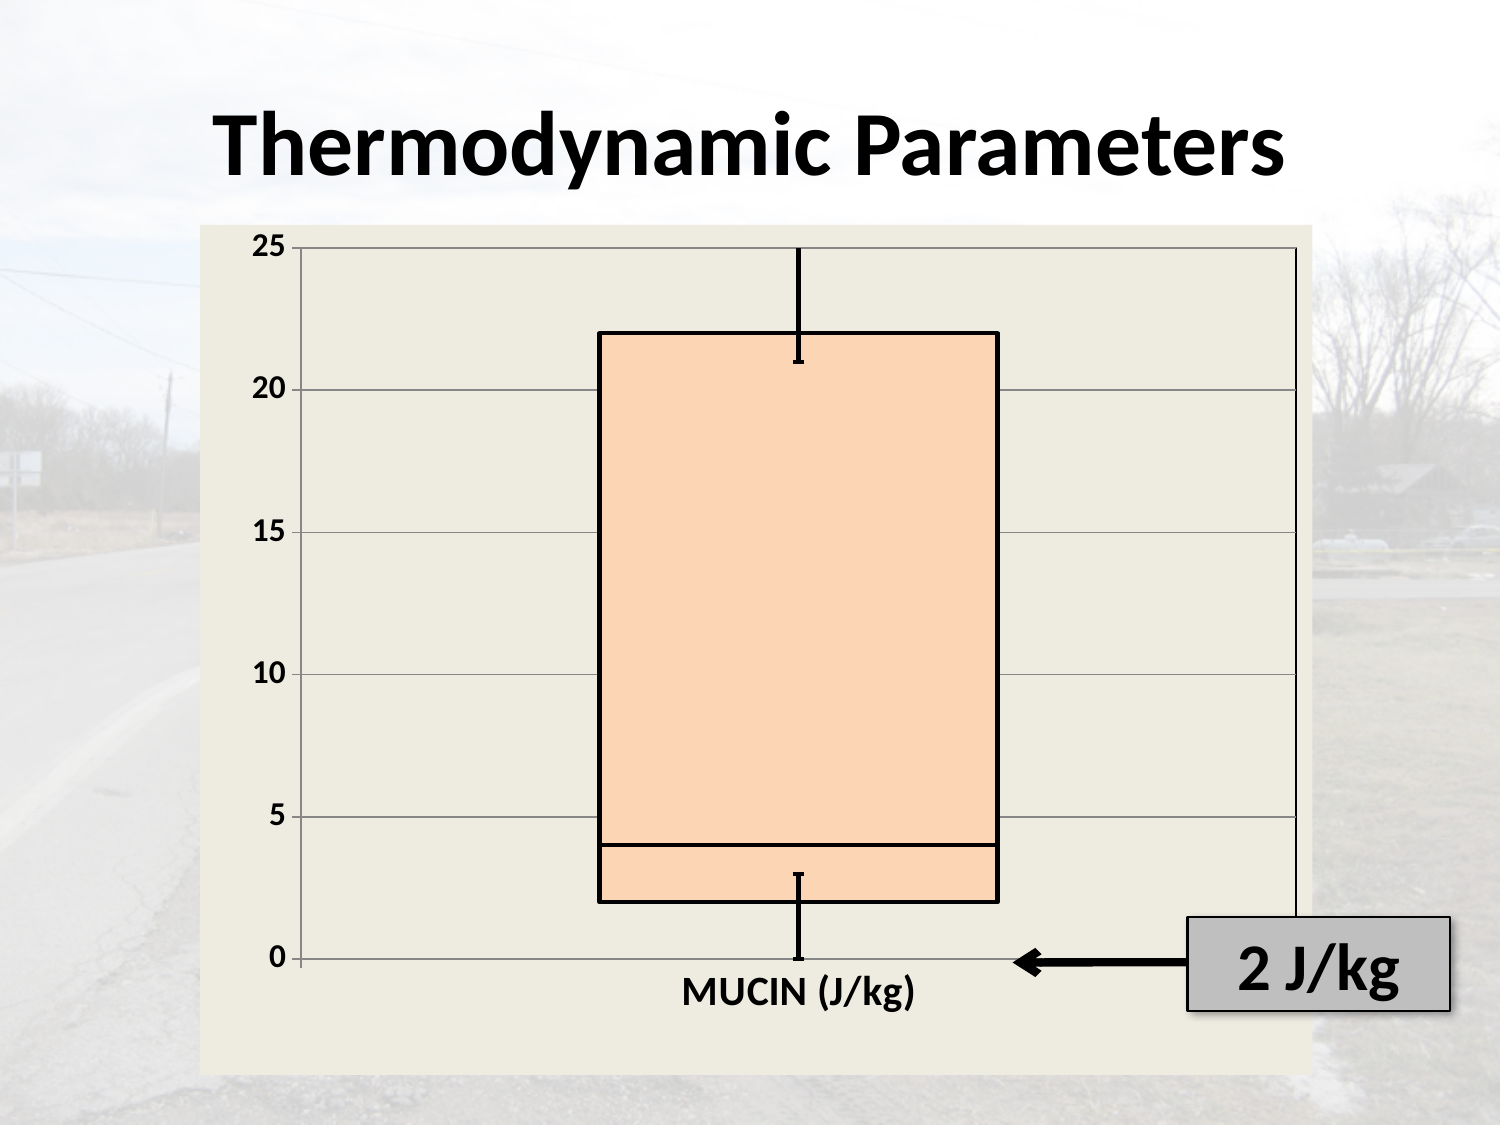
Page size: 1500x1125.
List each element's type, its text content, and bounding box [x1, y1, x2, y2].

text_box 2 J/kg [1316, 916, 1450, 1012]
chart [199, 224, 1313, 1076]
title Thermodynamic Parameters [75, 45, 1425, 233]
